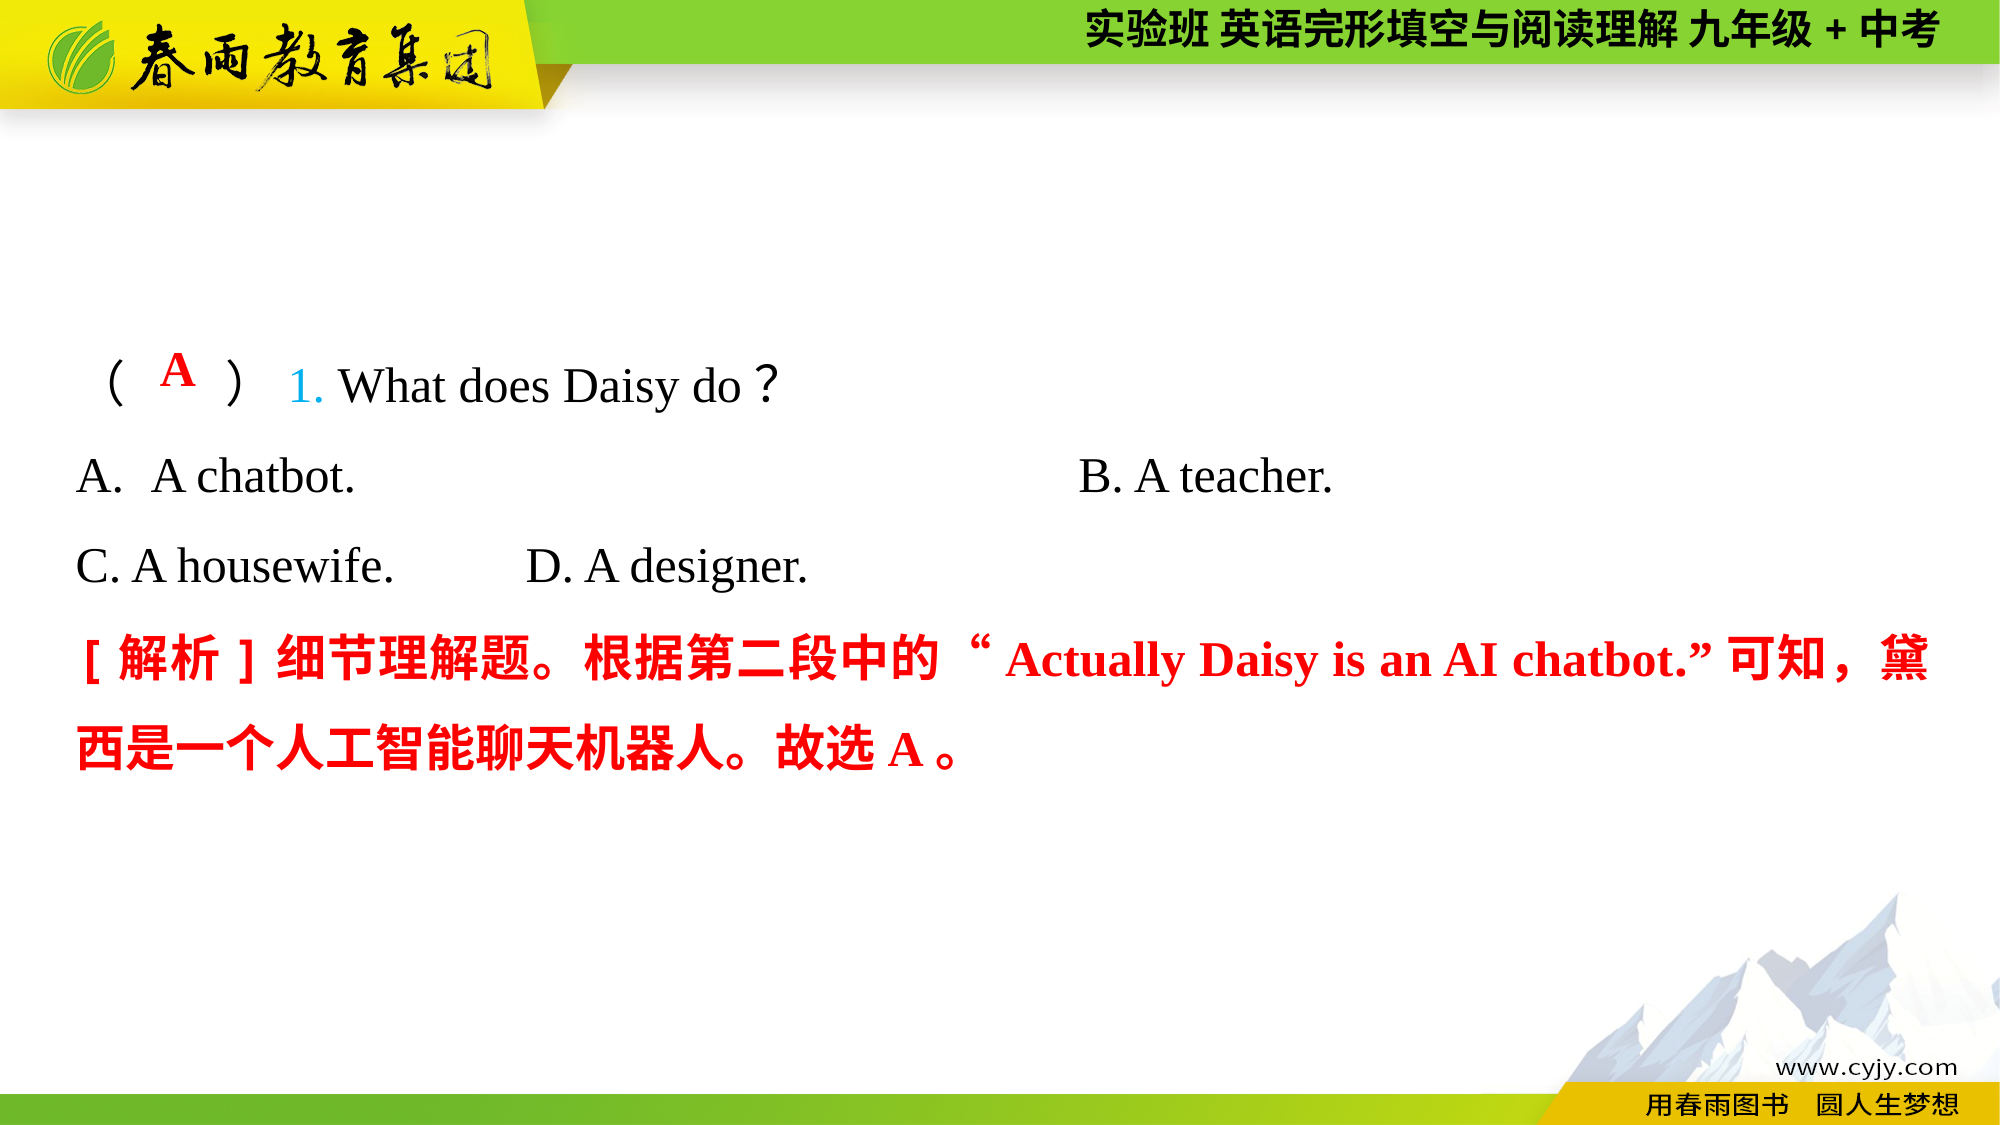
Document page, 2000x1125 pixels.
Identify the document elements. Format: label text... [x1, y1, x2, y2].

list （ ）1. What does Daisy do？ A chatbot. B. A teacher. C. A housewife. D. A designer. [60, 314, 1945, 589]
text_box A [145, 329, 211, 404]
picture [0, 0, 2000, 1125]
text_box [解析]细节理解题。根据第二段中的“Actually Daisy is an AI chatbot.”可知，黛西是一个人工智能聊天机器人。故选A。 [60, 589, 1945, 785]
